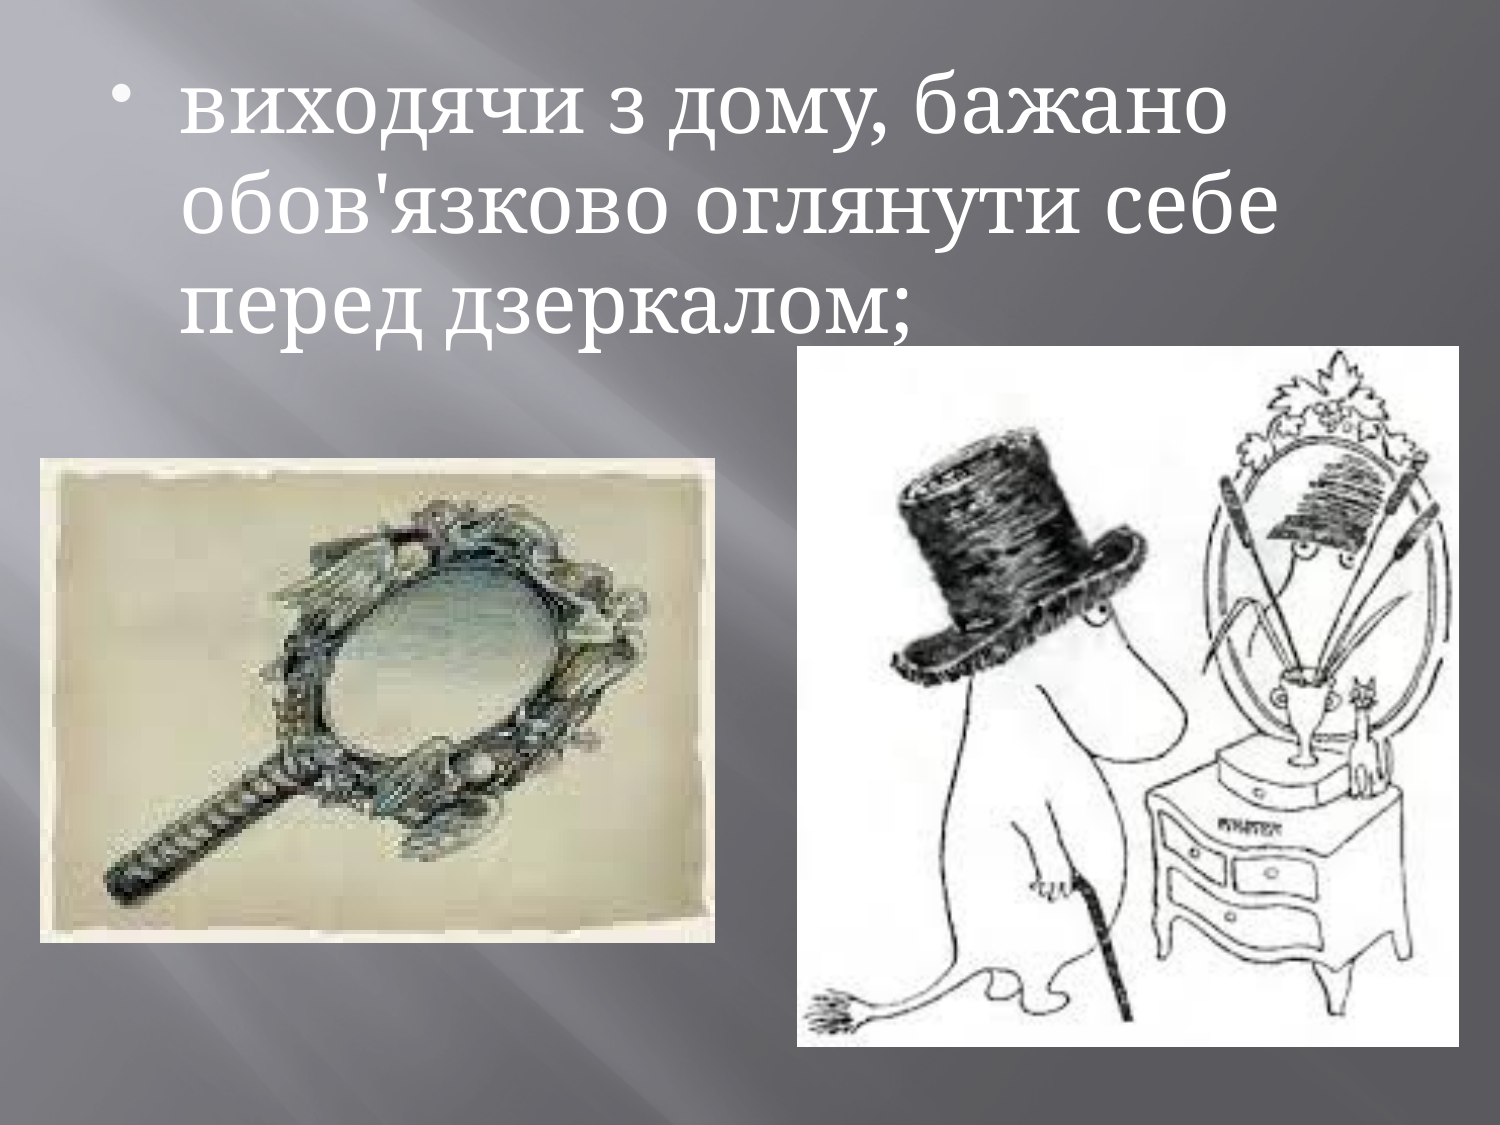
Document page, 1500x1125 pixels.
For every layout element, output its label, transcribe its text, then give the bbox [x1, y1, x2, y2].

picture [796, 345, 1459, 1048]
list виходячи з дому, бажано обов'язково оглянути себе перед дзеркалом; [75, 42, 1425, 1005]
picture [40, 457, 715, 943]
